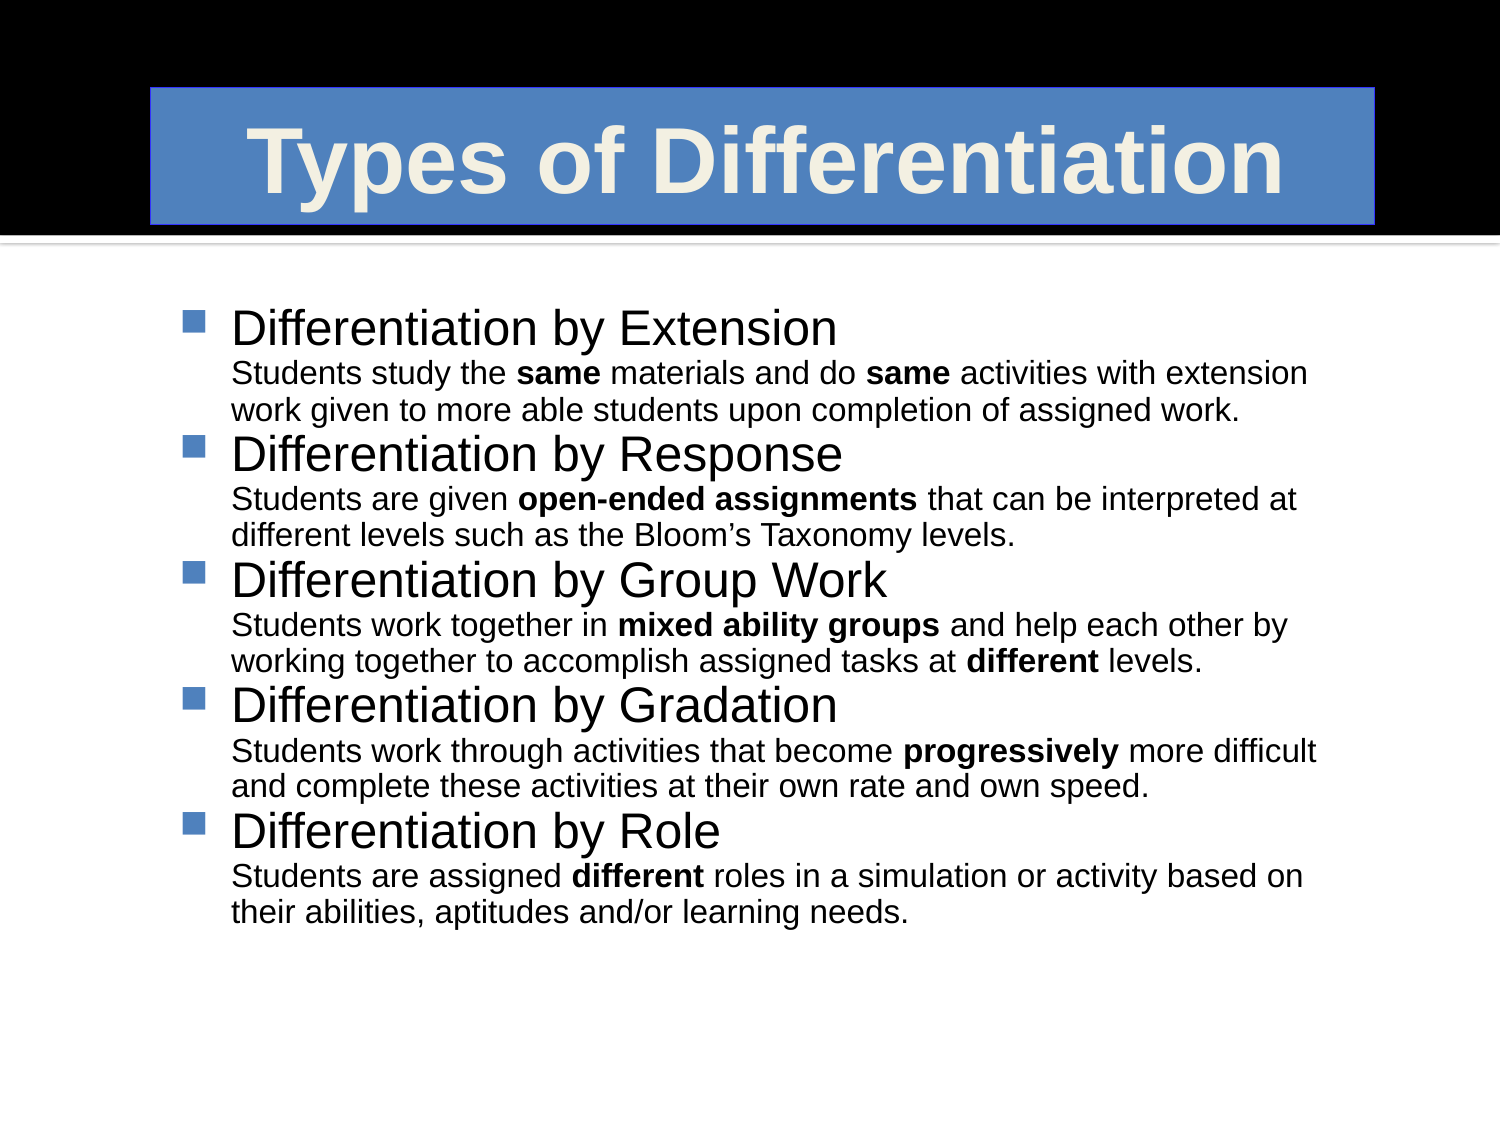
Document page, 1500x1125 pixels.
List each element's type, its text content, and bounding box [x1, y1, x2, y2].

list Differentiation by Extension Students study the same materials and do same activities with extension work given to more able students upon completion of assigned work. Differentiation by Response Students are given open-ended assignments that can be interpreted at different levels such as the Bloom’s Taxonomy levels. Differentiation by Group Work Students work together in mixed ability groups and help each other by working together to accomplish assigned tasks at different levels. Differentiation by Gradation Students work through activities that become progressively more difficult and complete these activities at their own rate and own speed. Differentiation by Role Students are assigned different roles in a simulation or activity based on their abilities, aptitudes and/or learning needs. [150, 287, 1375, 1013]
title Types of Differentiation [150, 87, 1375, 225]
picture [1237, 199, 1438, 313]
